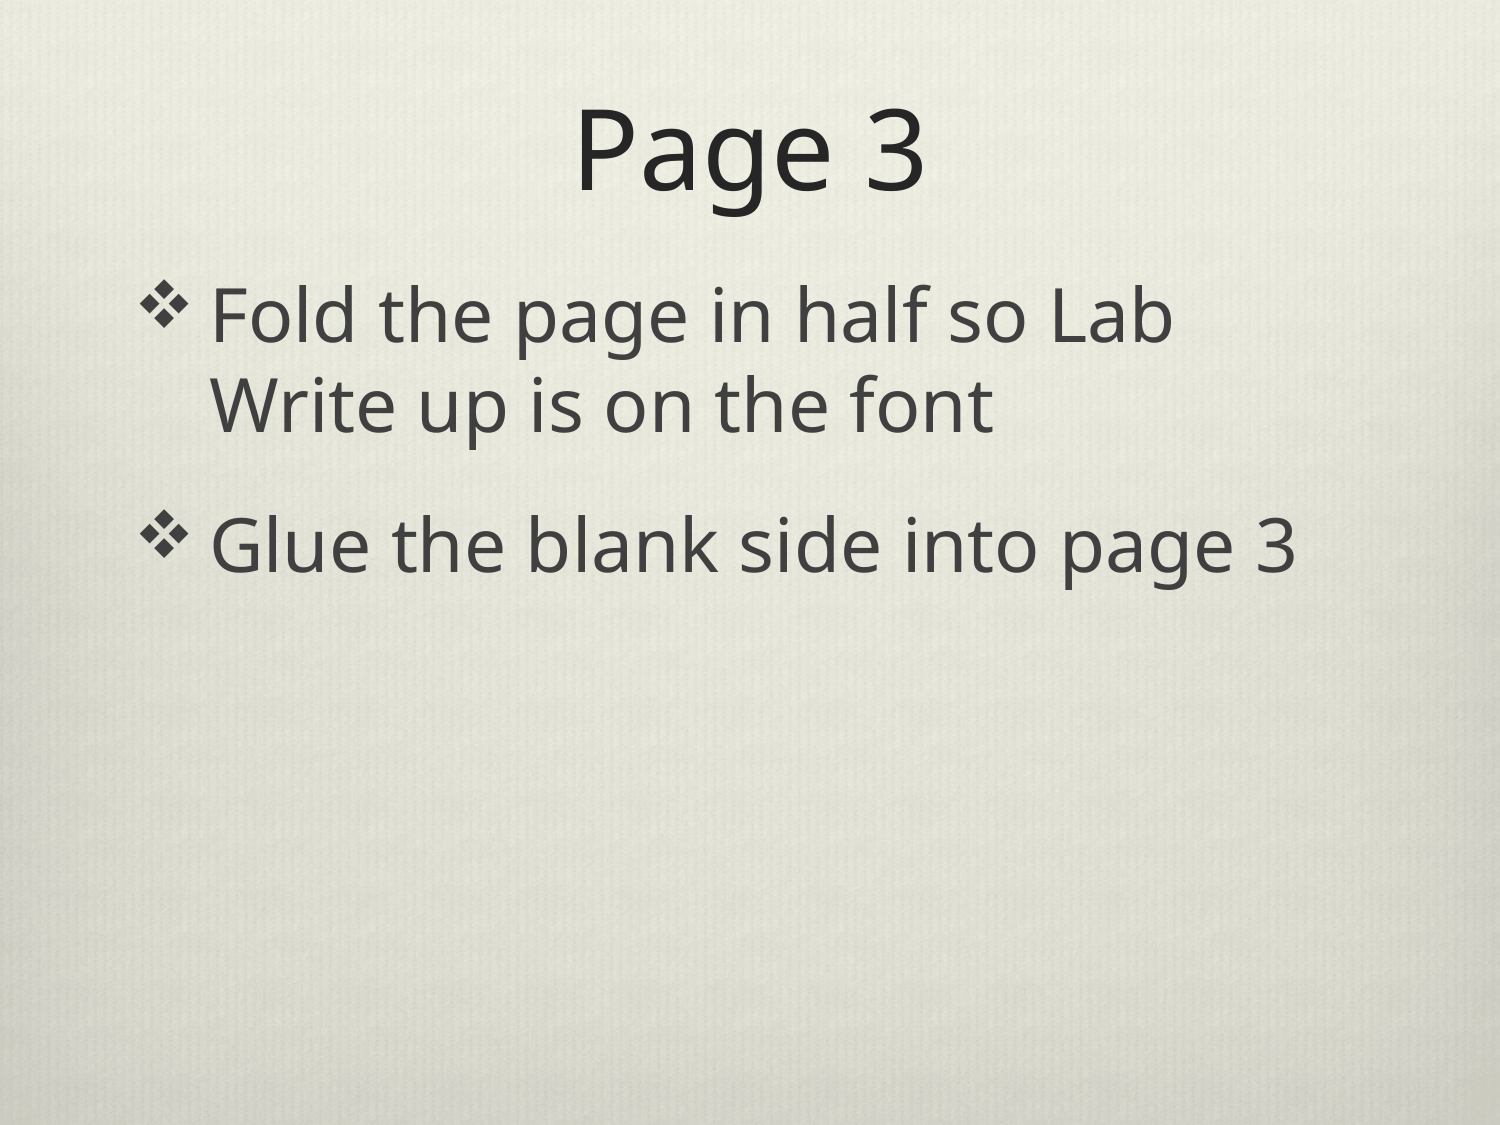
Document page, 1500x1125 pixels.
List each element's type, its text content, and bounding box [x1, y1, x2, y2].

list Fold the page in half so Lab Write up is on the font Glue the blank side into page 3 [119, 260, 1381, 1011]
title Page 3 [119, 51, 1381, 240]
